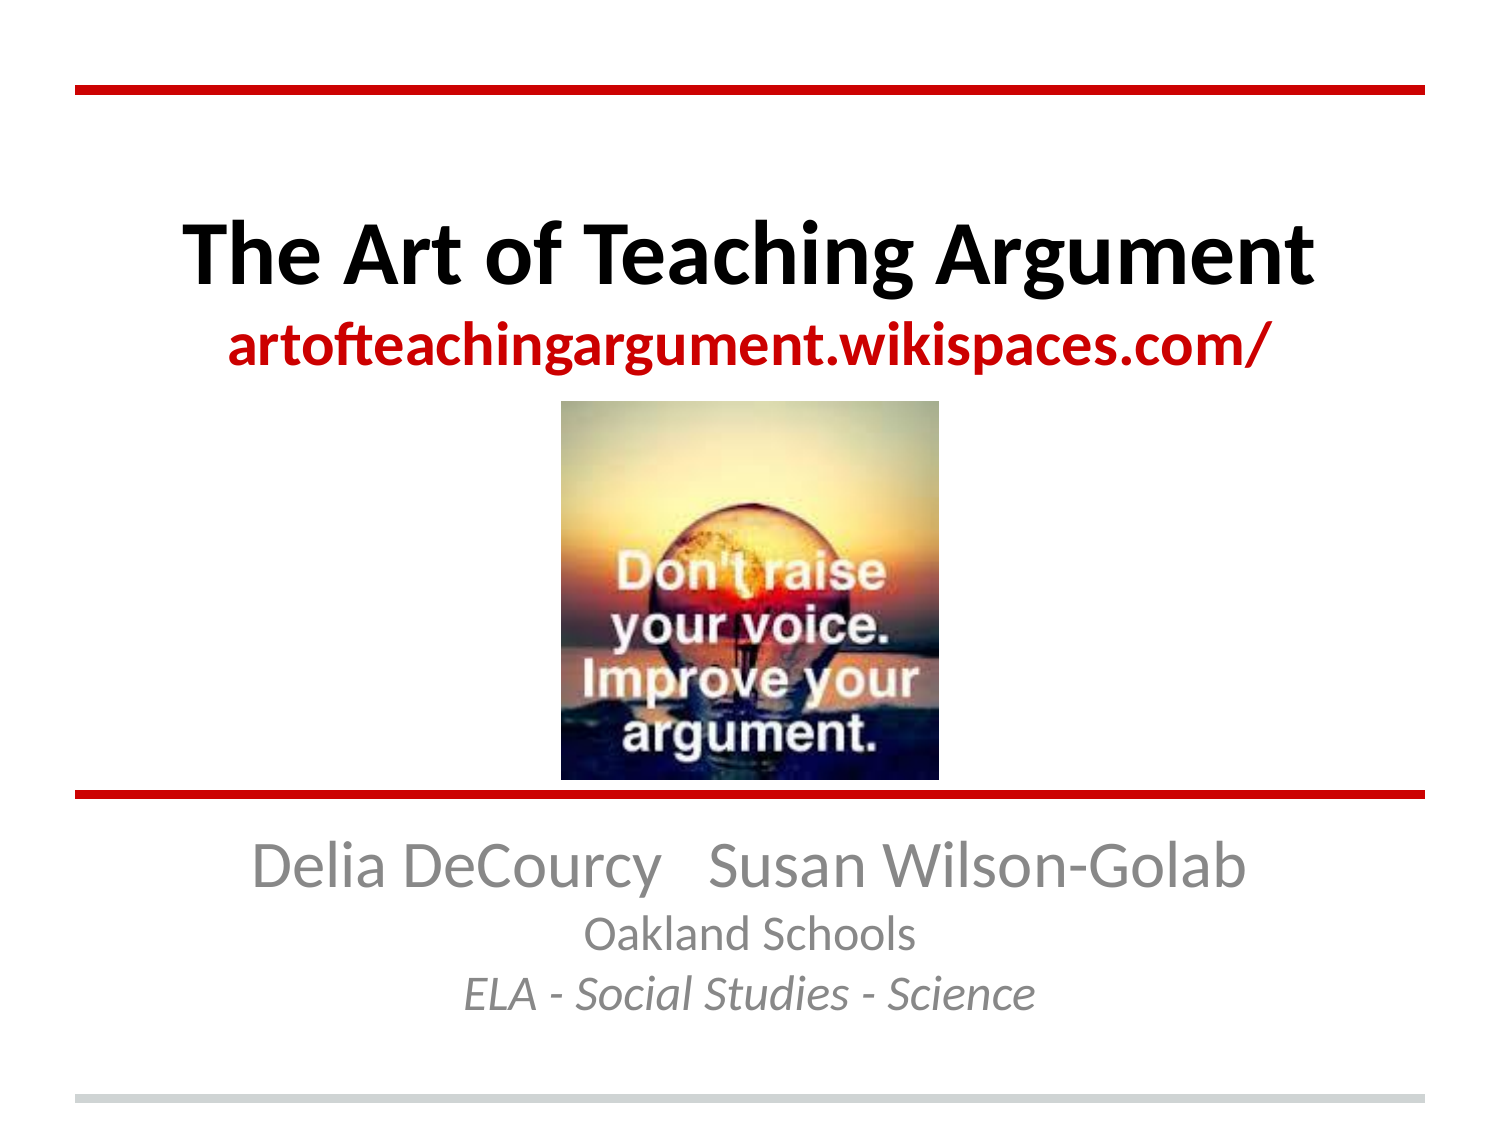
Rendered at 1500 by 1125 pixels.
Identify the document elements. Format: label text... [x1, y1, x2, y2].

picture [560, 401, 939, 780]
title The Art of Teaching Argument artofteachingargument.wikispaces.com/ [75, 123, 1425, 338]
subtitle Delia DeCourcy Susan Wilson-Golab Oakland Schools ELA - Social Studies - Science [75, 812, 1425, 1083]
